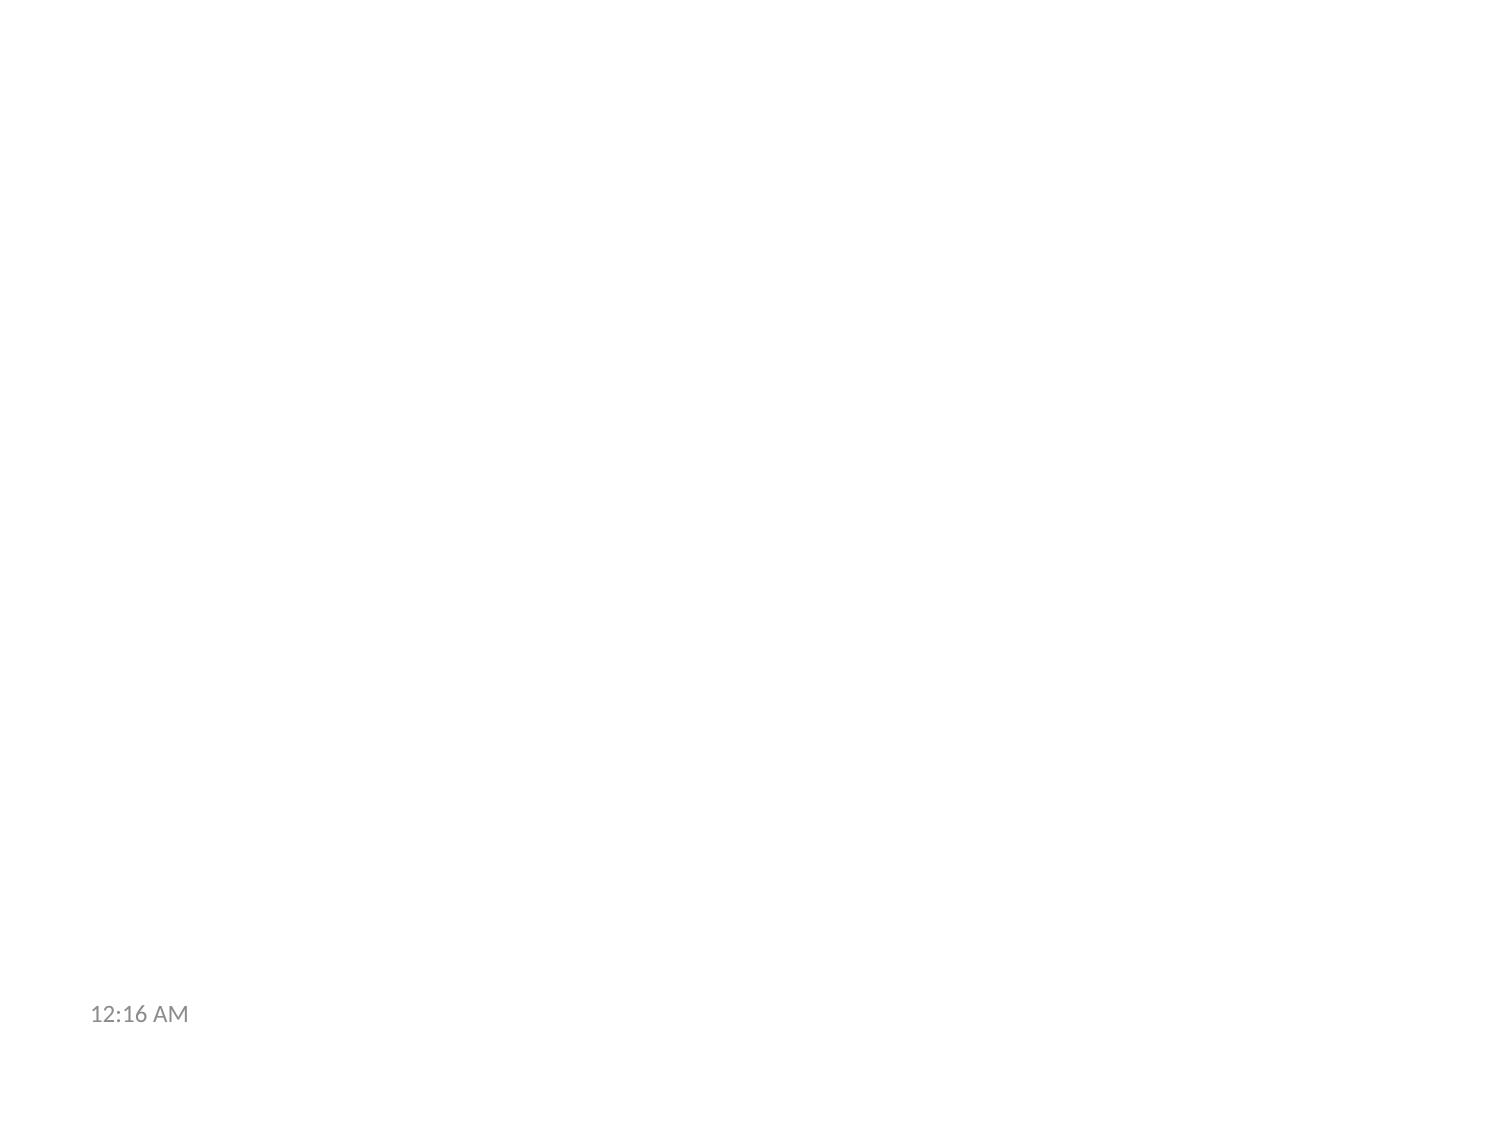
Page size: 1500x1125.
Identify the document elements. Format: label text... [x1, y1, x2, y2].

text_box 3:35 PM [75, 982, 425, 1043]
